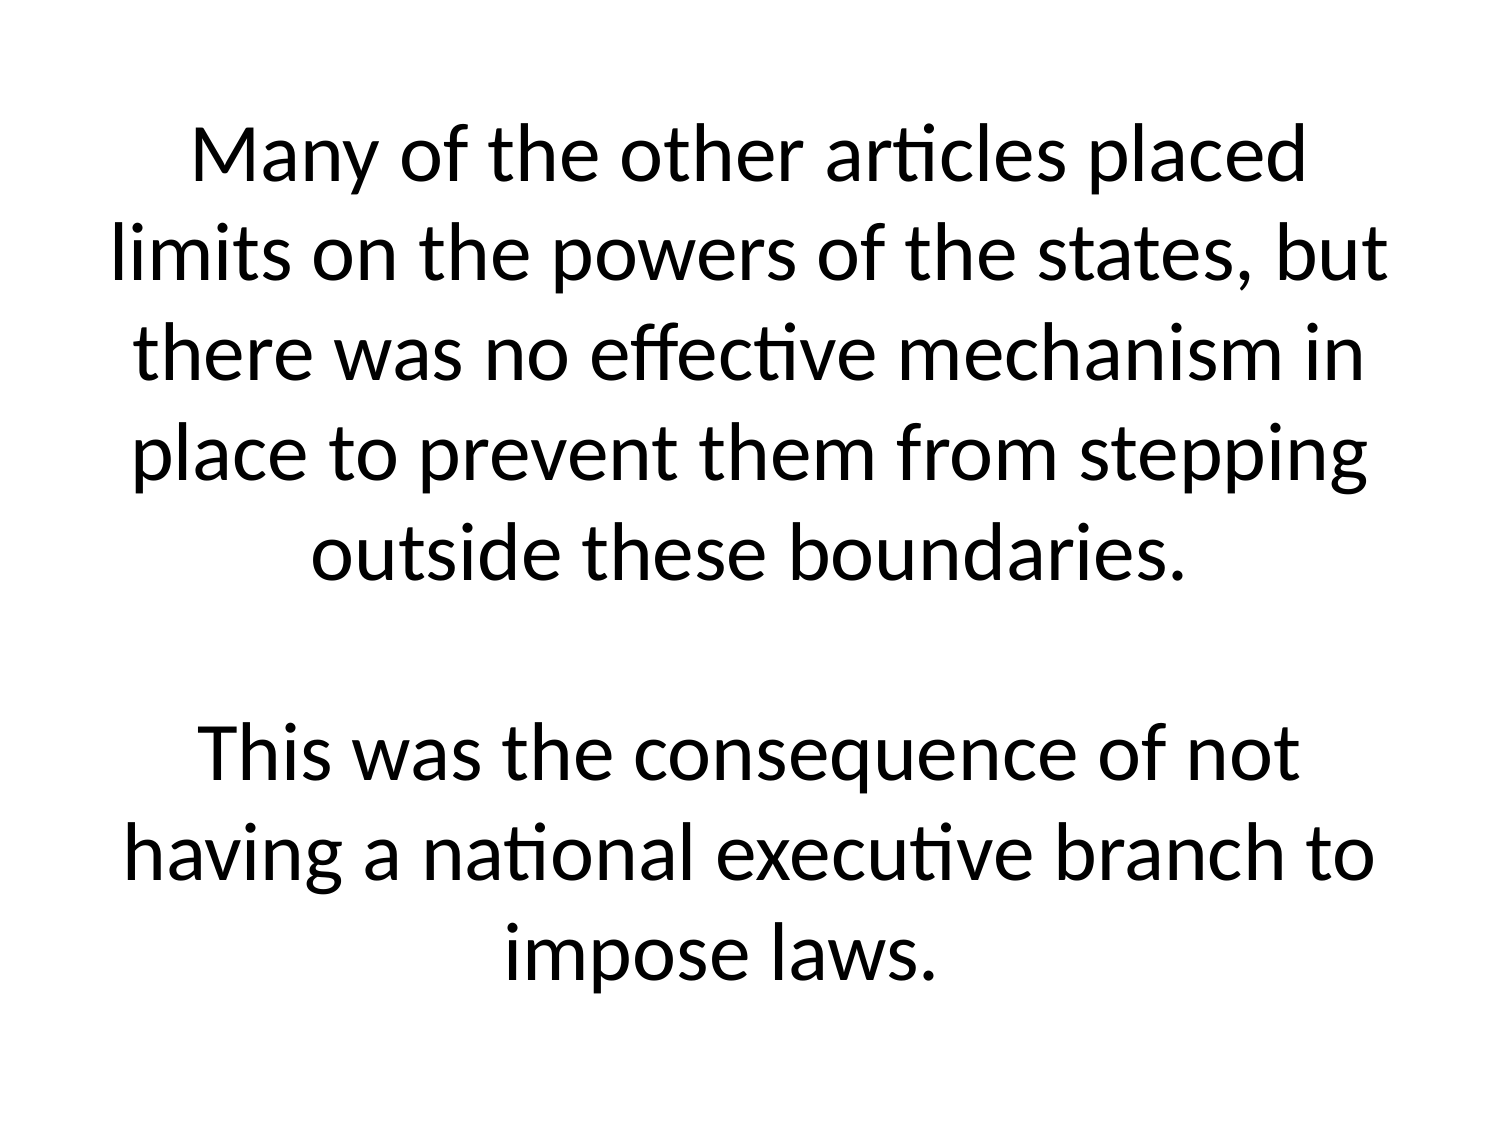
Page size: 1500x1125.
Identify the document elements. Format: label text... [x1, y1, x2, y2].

title Many of the other articles placed limits on the powers of the states, but there was no effective mechanism in place to prevent them from stepping outside these boundaries. This was the consequence of not having a national executive branch to impose laws. [75, 45, 1425, 1050]
